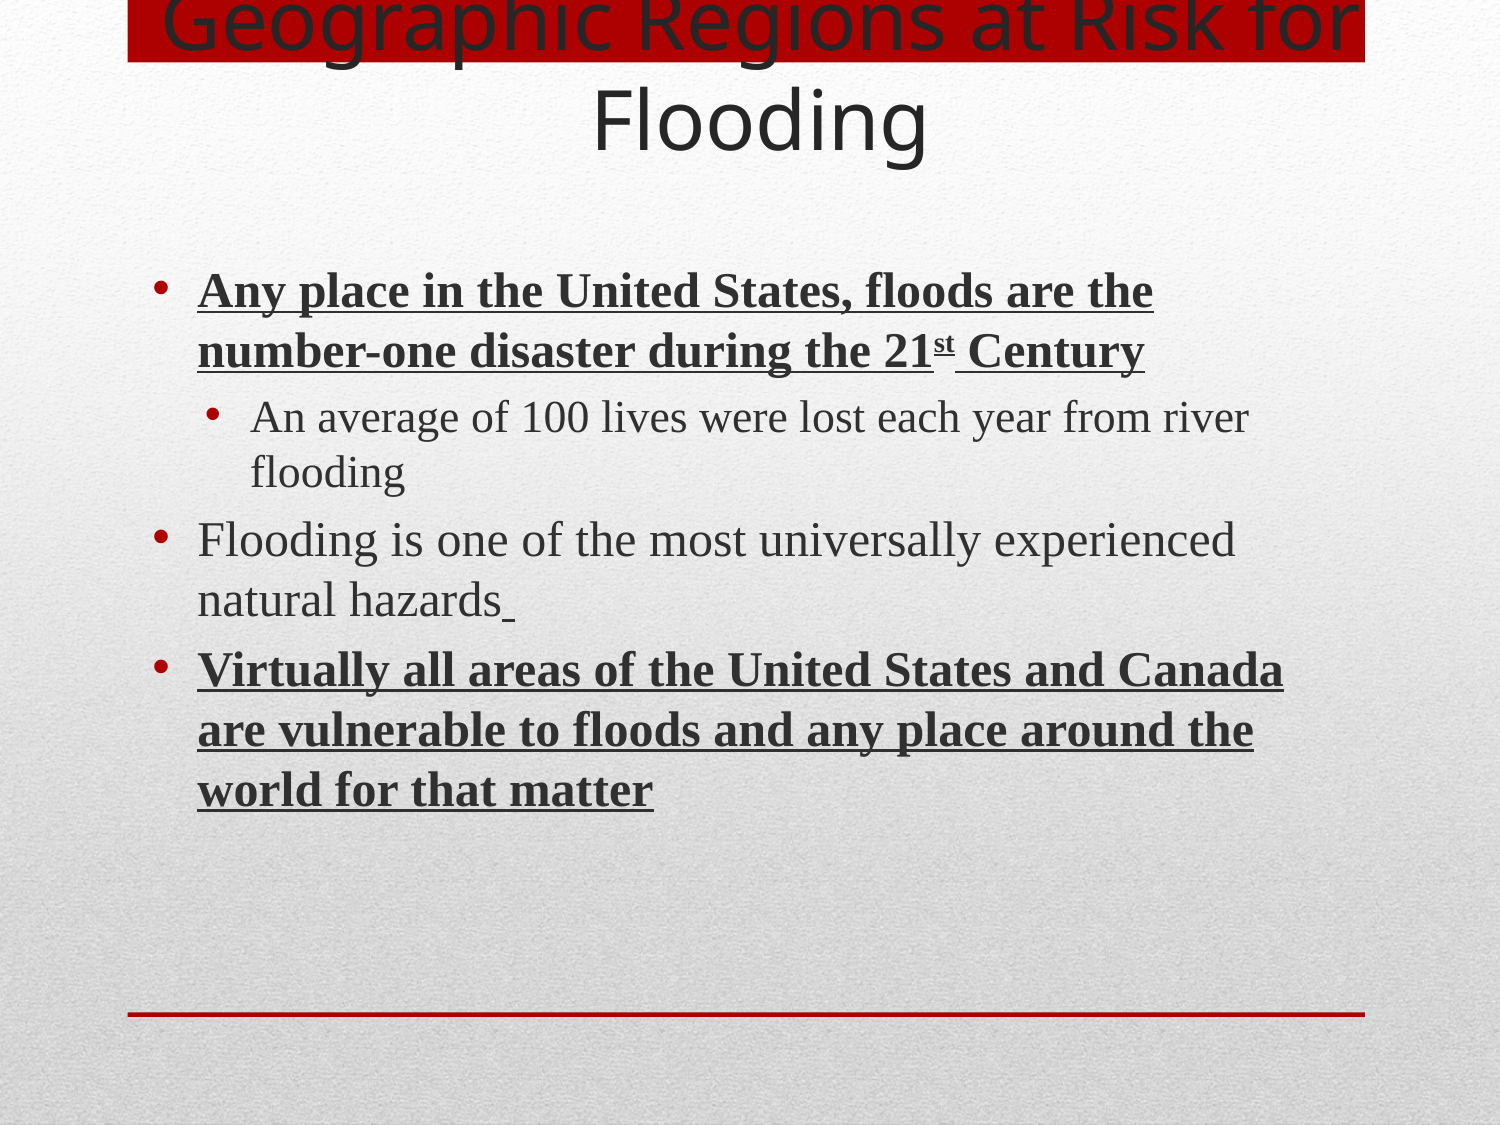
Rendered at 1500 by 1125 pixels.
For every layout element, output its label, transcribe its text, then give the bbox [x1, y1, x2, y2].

title Geographic Regions at Risk for Flooding [62, 0, 1460, 175]
list Any place in the United States, floods are the number-one disaster during the 21st Century An average of 100 lives were lost each year from river flooding Flooding is one of the most universally experienced natural hazards Virtually all areas of the United States and Canada are vulnerable to floods and any place around the world for that matter [137, 249, 1350, 888]
